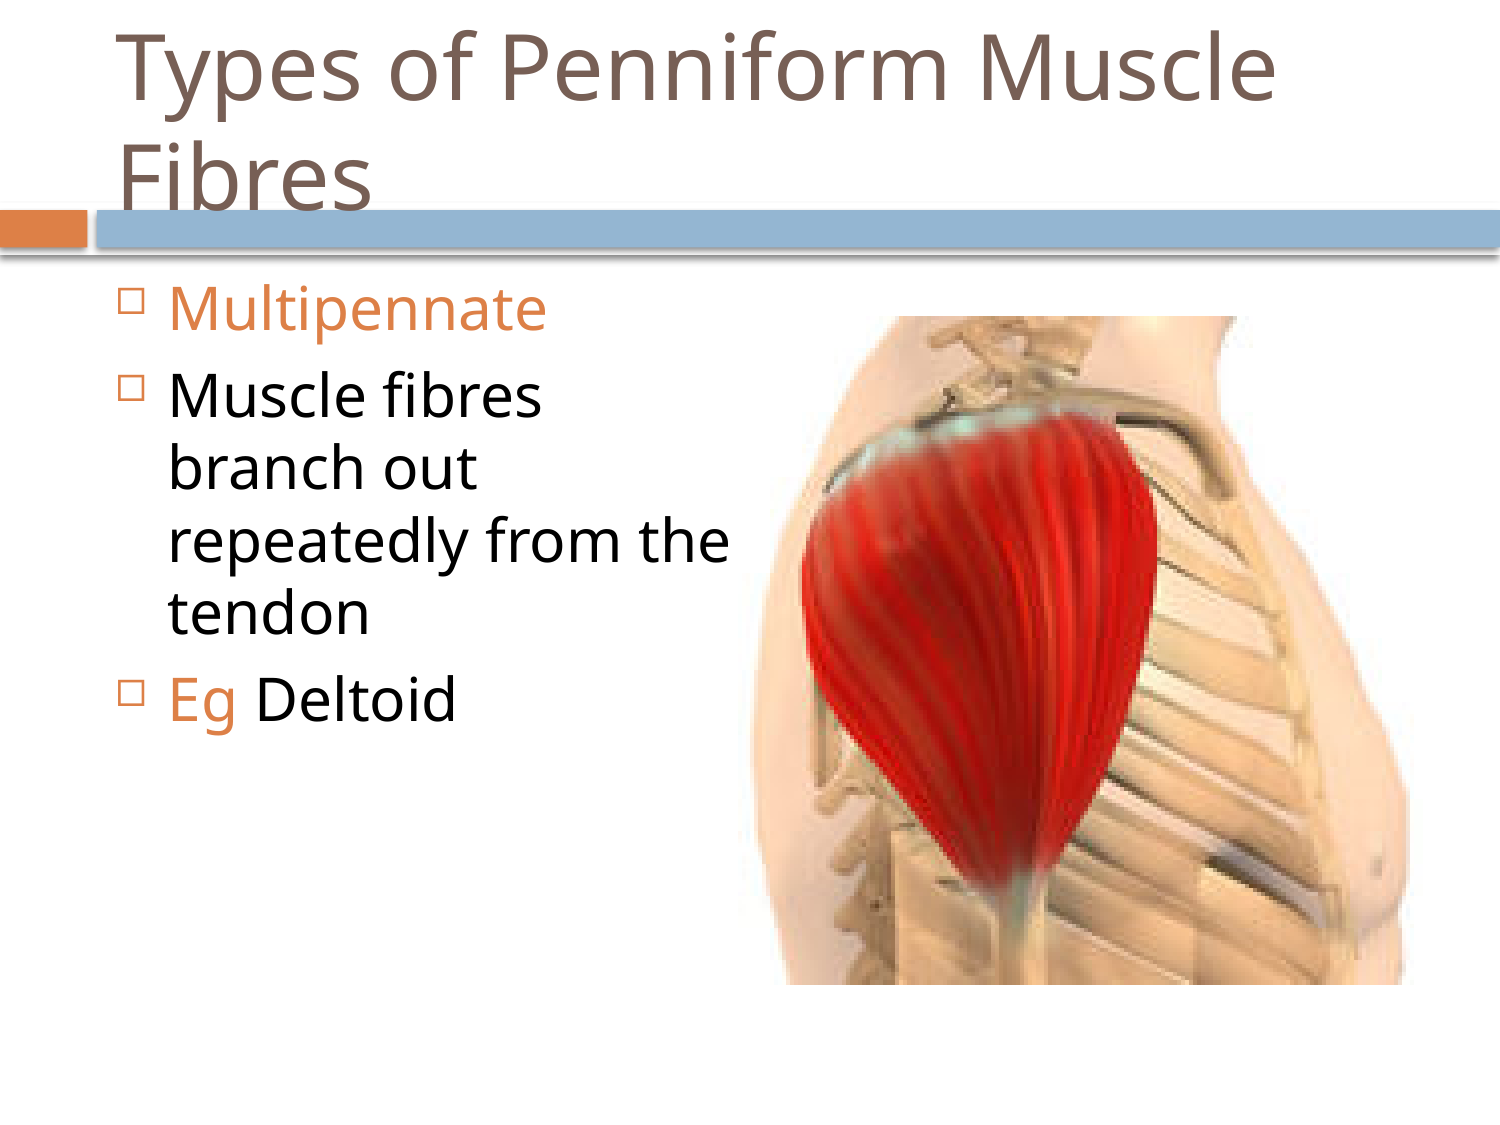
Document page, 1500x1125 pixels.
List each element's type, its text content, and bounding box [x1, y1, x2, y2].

list Multipennate Muscle fibres branch out repeatedly from the tendon Eg Deltoid [100, 262, 762, 1000]
title Types of Penniform Muscle Fibres [100, 37, 1438, 200]
picture [737, 316, 1423, 985]
